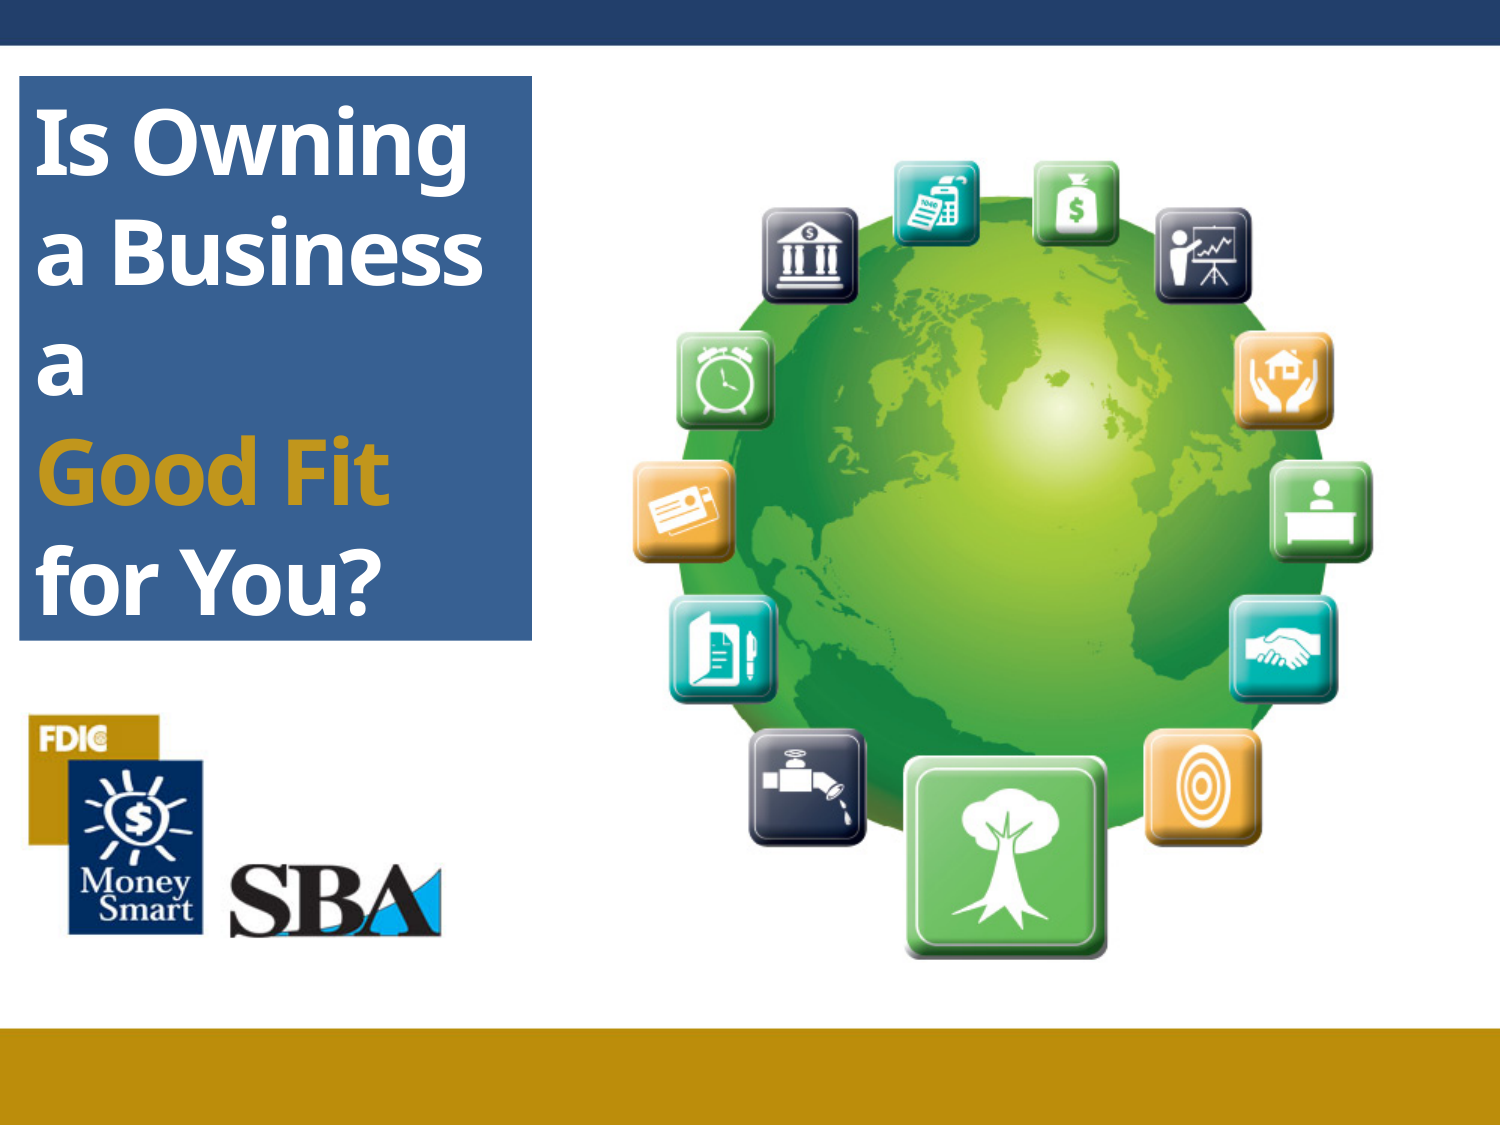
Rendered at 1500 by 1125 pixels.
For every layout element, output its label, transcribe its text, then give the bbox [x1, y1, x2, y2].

picture [0, 0, 1500, 1125]
text_box Is Owning a Business a Good Fit for You? [19, 76, 532, 641]
